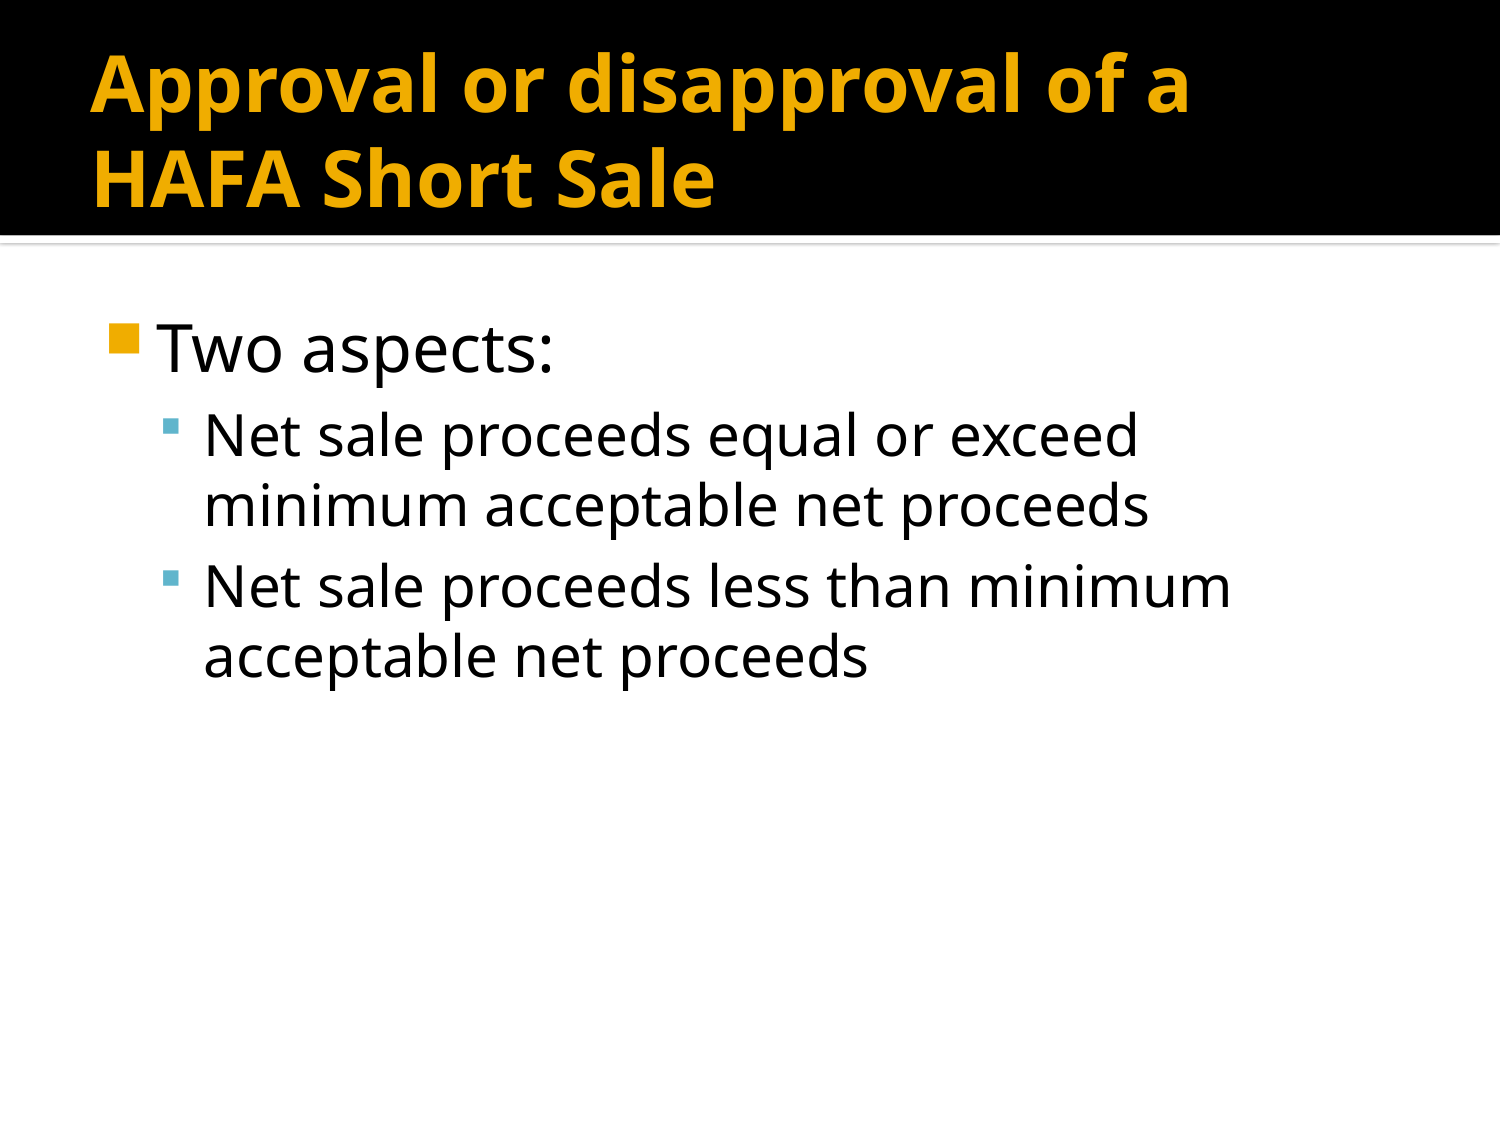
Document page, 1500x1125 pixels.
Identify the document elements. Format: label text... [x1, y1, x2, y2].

list Two aspects: Net sale proceeds equal or exceed minimum acceptable net proceeds Net sale proceeds less than minimum acceptable net proceeds [75, 291, 1425, 1050]
title Approval or disapproval of a HAFA Short Sale [75, 25, 1425, 231]
